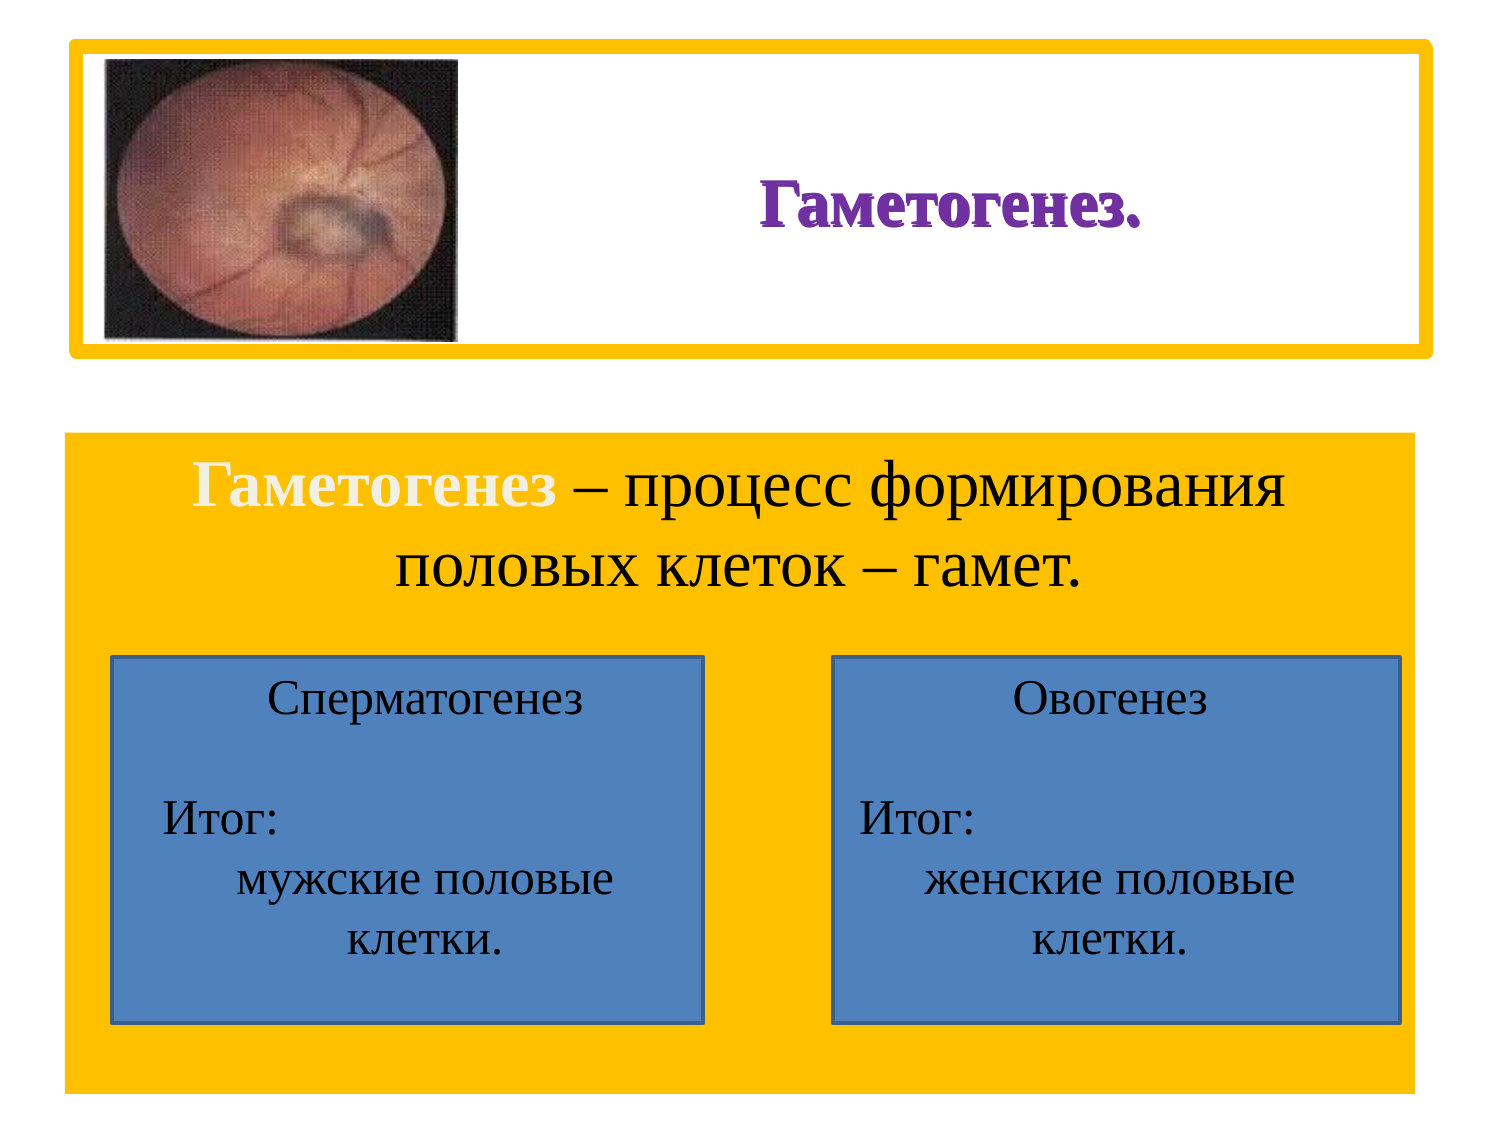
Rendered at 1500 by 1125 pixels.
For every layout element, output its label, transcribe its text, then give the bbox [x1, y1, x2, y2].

text_box [831, 655, 1402, 1025]
title Гаметогенез. [75, 45, 1425, 350]
text_box Овогенез Итог: женские половые клетки. [844, 656, 1376, 972]
list Гаметогенез – процесс формирования половых клеток – гамет. [64, 432, 1415, 1094]
text_box Сперматогенез Итог: мужские половые клетки. [147, 656, 703, 972]
text_box [110, 655, 705, 1025]
picture [103, 59, 459, 342]
text_box Гаметогенез. [76, 48, 1427, 353]
